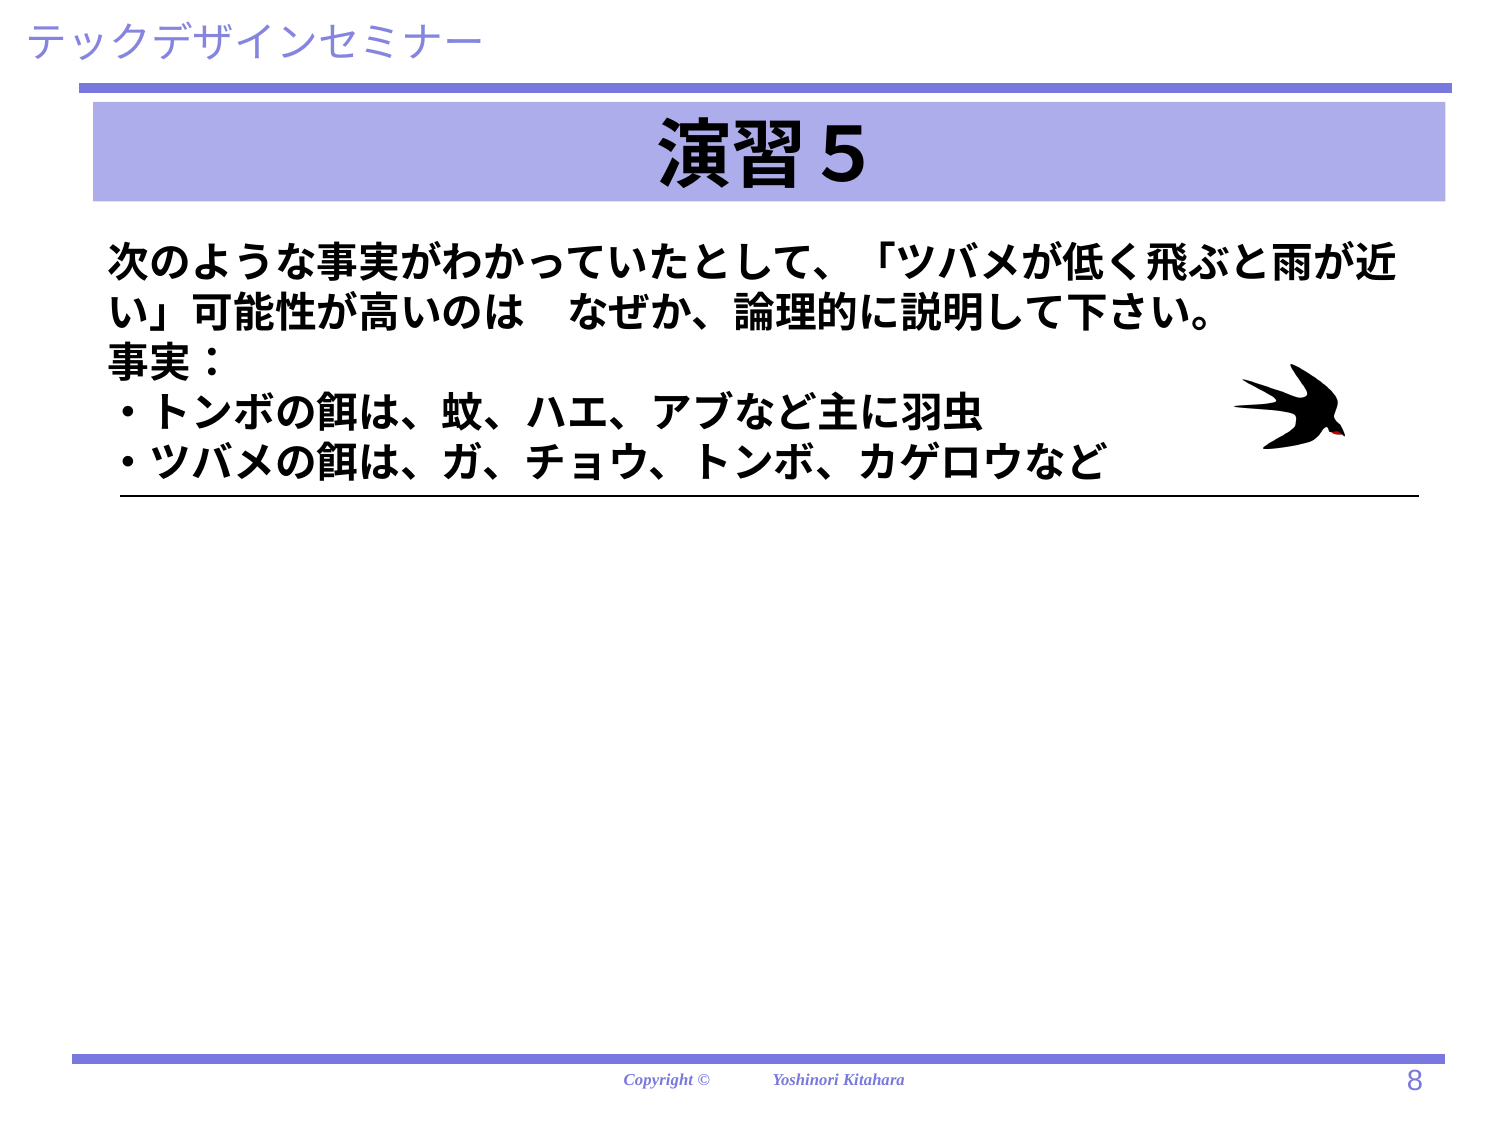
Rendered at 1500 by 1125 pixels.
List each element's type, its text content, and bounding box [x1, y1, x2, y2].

text_box 次のような事実がわかっていたとして、「ツバメが低く飛ぶと雨が近い」可能性が高いのは なぜか、論理的に説明して下さい。 事実： ・トンボの餌は、蚊、ハエ、アブなど主に羽虫 ・ツバメの餌は、ガ、チョウ、トンボ、カゲロウなど [93, 228, 1446, 493]
picture [1233, 364, 1345, 449]
text_box 演習５ [91, 100, 1448, 203]
